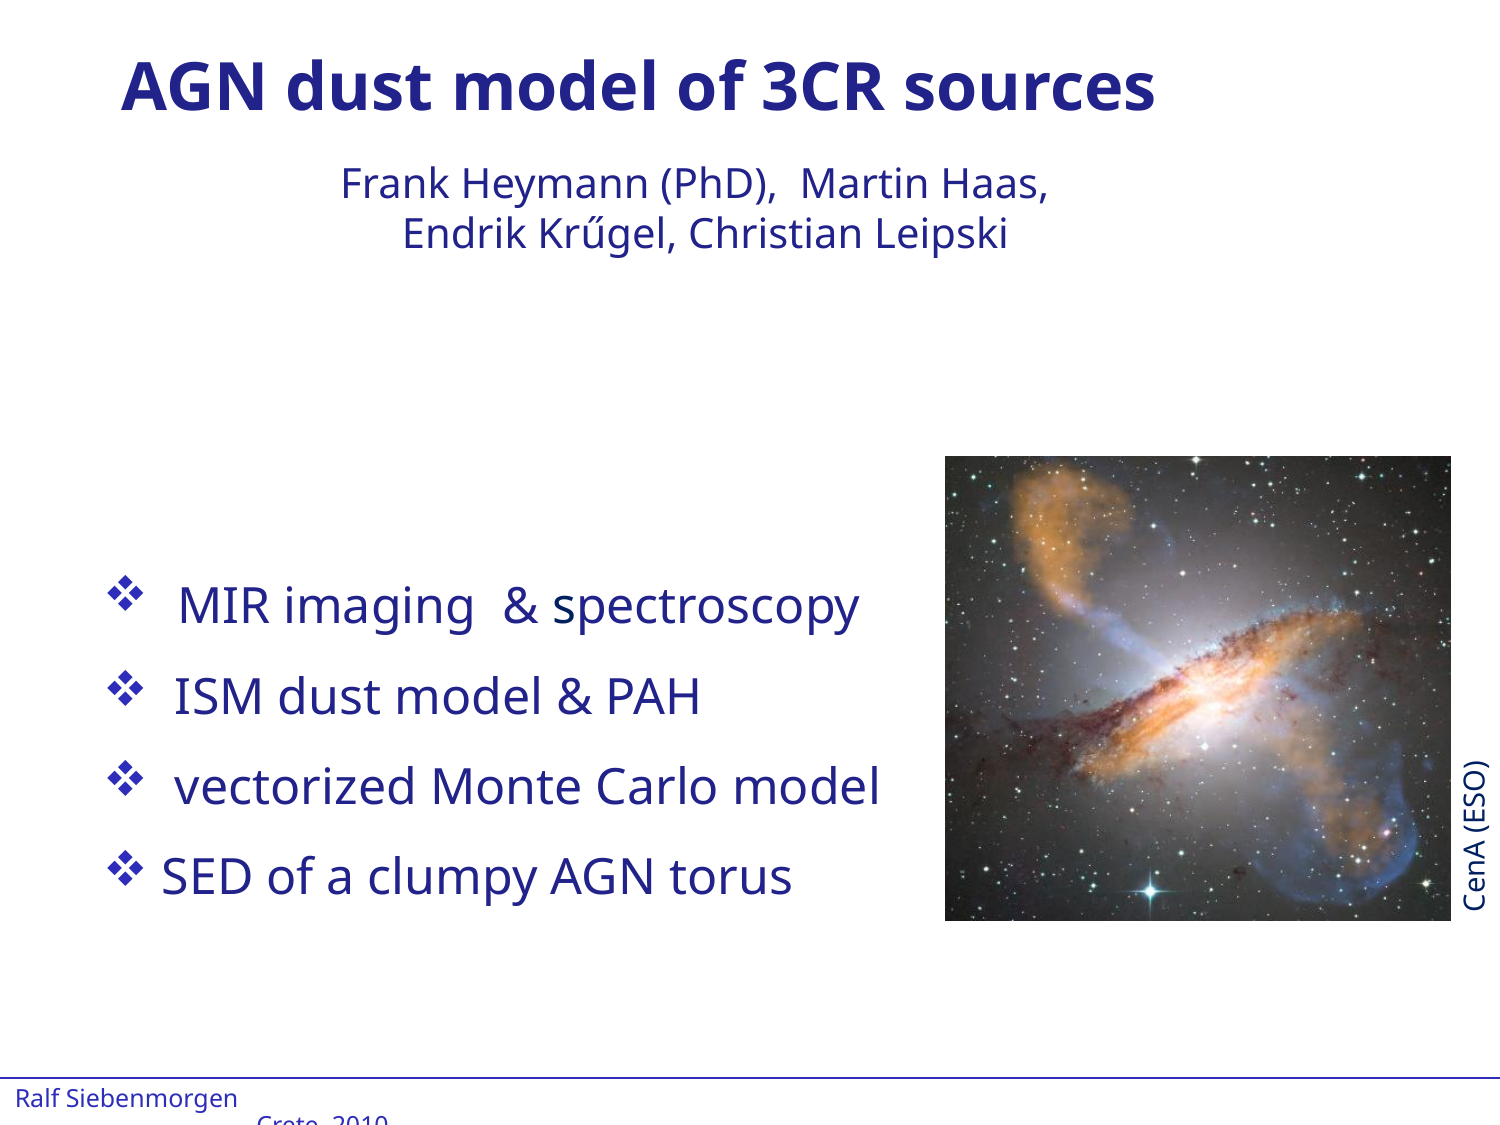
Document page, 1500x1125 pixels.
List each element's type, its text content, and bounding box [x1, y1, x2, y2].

text_box Frank Heymann (PhD), Martin Haas, Endrik Krűgel, Christian Leipski [17, 148, 1394, 264]
text_box MIR imaging & spectroscopy ISM dust model & PAH vectorized Monte Carlo model SED of a clumpy AGN torus [88, 462, 939, 913]
title AGN dust model of 3CR sources [106, 19, 1353, 138]
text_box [944, 455, 1495, 934]
